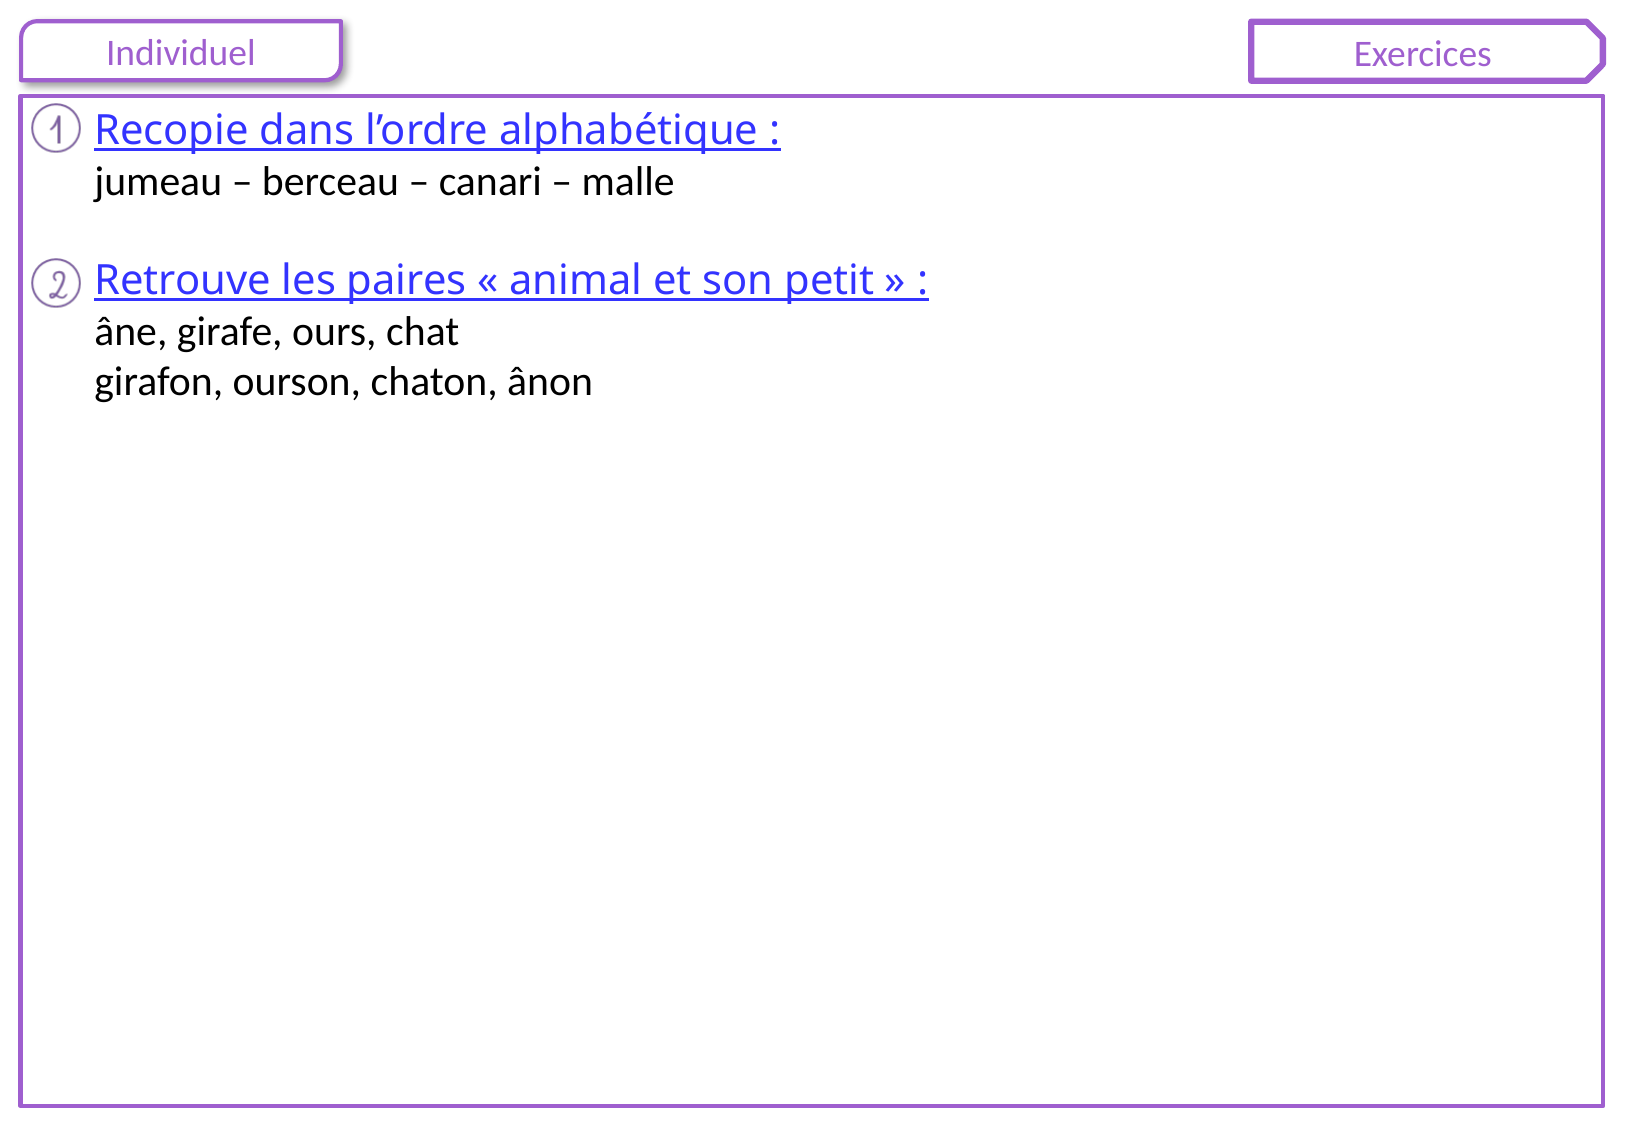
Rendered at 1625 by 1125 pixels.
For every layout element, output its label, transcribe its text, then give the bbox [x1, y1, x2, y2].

list Recopie dans l’ordre alphabétique : jumeau – berceau – canari – malle Retrouve les paires « animal et son petit » : âne, girafe, ours, chat girafon, ourson, chaton, ânon [18, 94, 1605, 1108]
picture [20, 94, 98, 191]
picture [20, 248, 98, 346]
